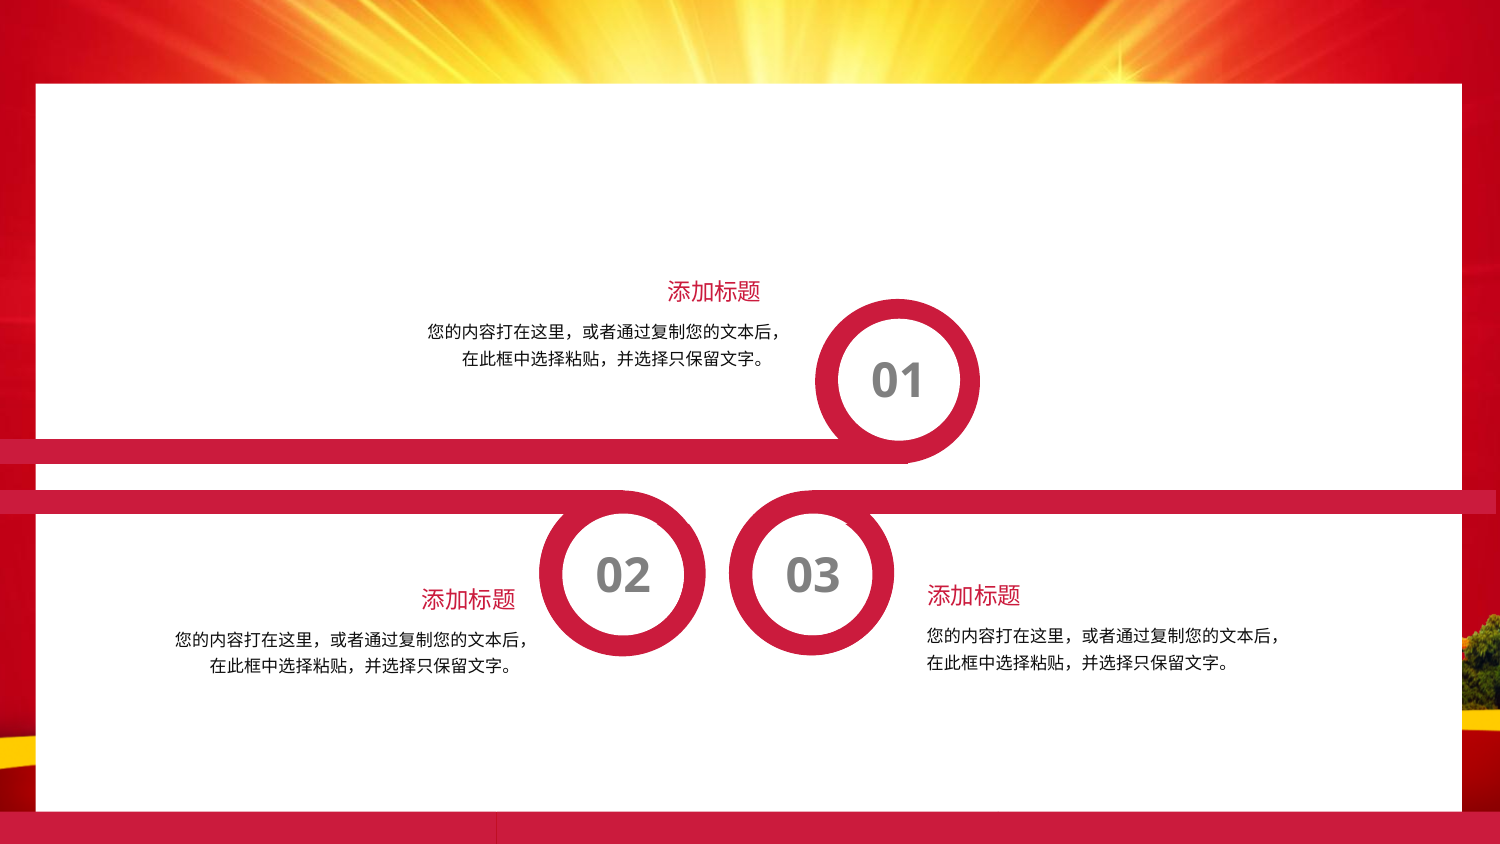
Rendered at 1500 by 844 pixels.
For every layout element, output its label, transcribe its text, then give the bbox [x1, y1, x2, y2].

picture [0, 515, 35, 811]
text_box 添加标题 [413, 580, 525, 618]
text_box [0, 438, 909, 465]
text_box 您的内容打在这里，或者通过复制您的文本后，在此框中选择粘贴，并选择只保留文字。 [156, 618, 529, 681]
text_box [496, 811, 997, 844]
text_box [0, 811, 496, 844]
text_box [815, 298, 980, 464]
text_box [997, 811, 1500, 844]
text_box 您的内容打在这里，或者通过复制您的文本后，在此框中选择粘贴，并选择只保留文字。 [414, 311, 781, 374]
picture [0, 0, 1500, 811]
text_box 添加标题 [658, 273, 771, 310]
picture [0, 465, 35, 489]
text_box [811, 489, 1497, 515]
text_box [539, 490, 706, 657]
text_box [728, 490, 895, 656]
text_box 添加标题 [918, 576, 1031, 614]
text_box 您的内容打在这里，或者通过复制您的文本后，在此框中选择粘贴，并选择只保留文字。 [917, 614, 1285, 677]
text_box [0, 489, 624, 515]
